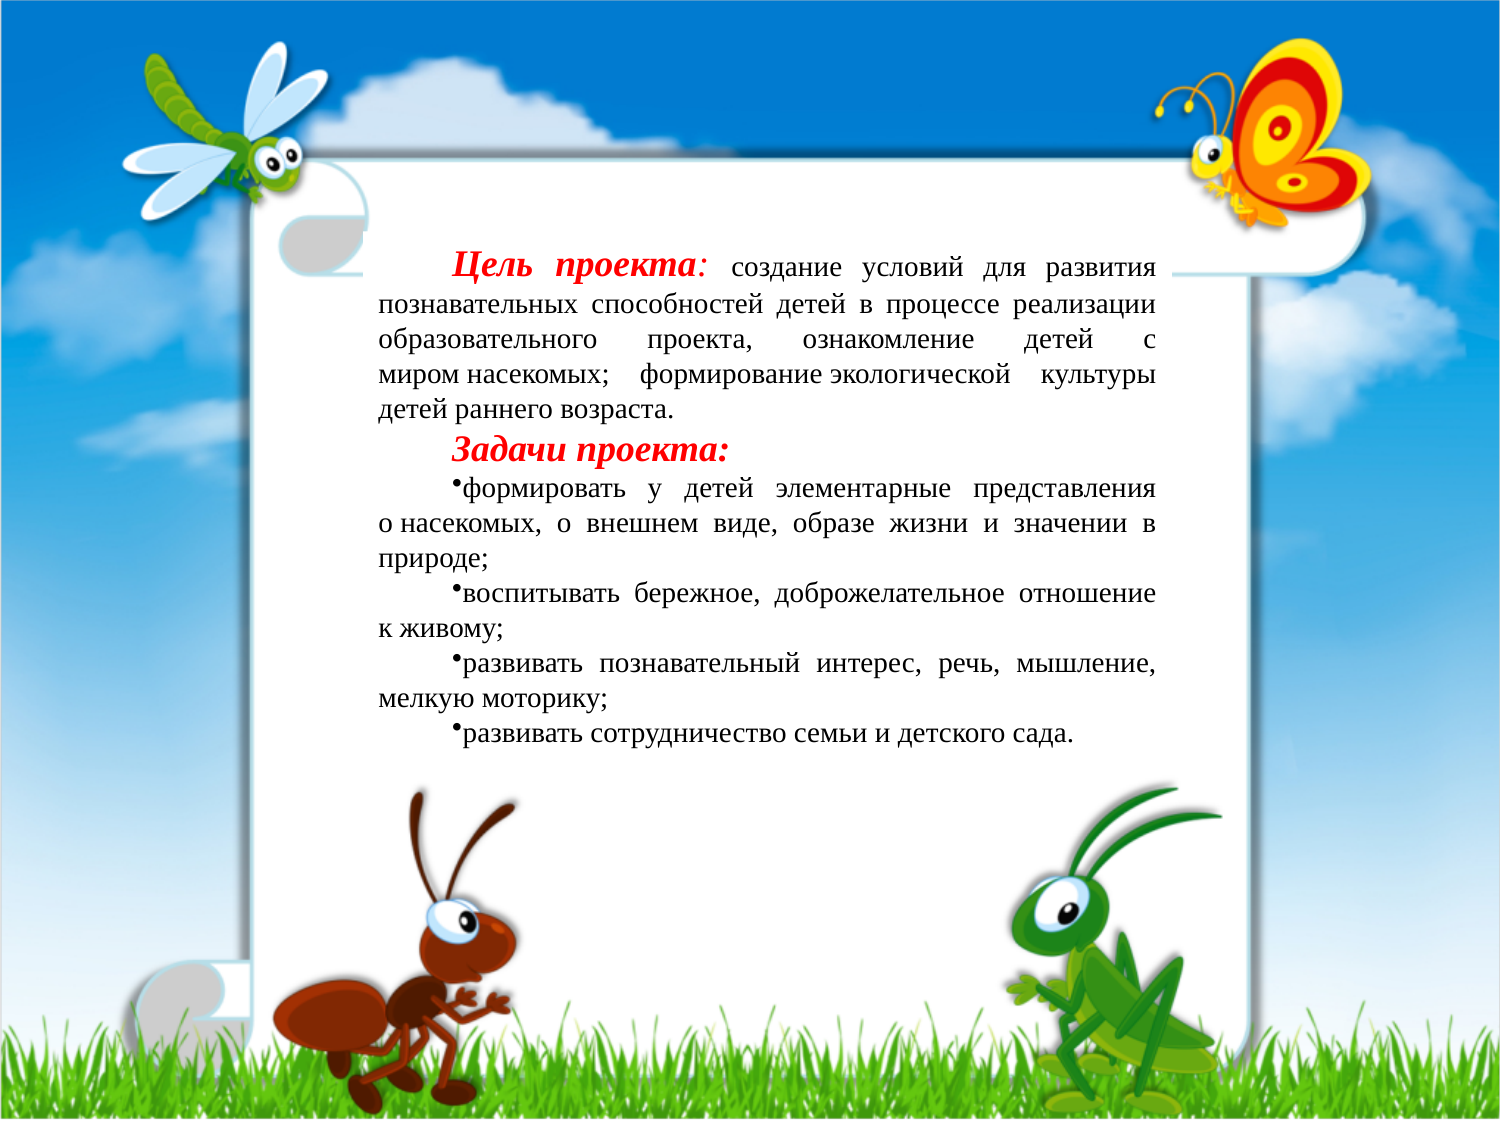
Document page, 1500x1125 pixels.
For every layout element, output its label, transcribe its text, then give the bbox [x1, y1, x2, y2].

text_box Цель проекта: создание условий для развития познавательных способностей детей в процессе реализации образовательного проекта, ознакомление детей с миром насекомых; формирование экологической культуры детей раннего возраста. Задачи проекта: формировать у детей элементарные представления о насекомых, о внешнем виде, образе жизни и значении в природе; воспитывать бережное, доброжелательное отношение к живому; развивать познавательный интерес, речь, мышление, мелкую моторику; развивать сотрудничество семьи и детского сада. [363, 231, 1172, 749]
picture [0, 0, 1500, 1125]
